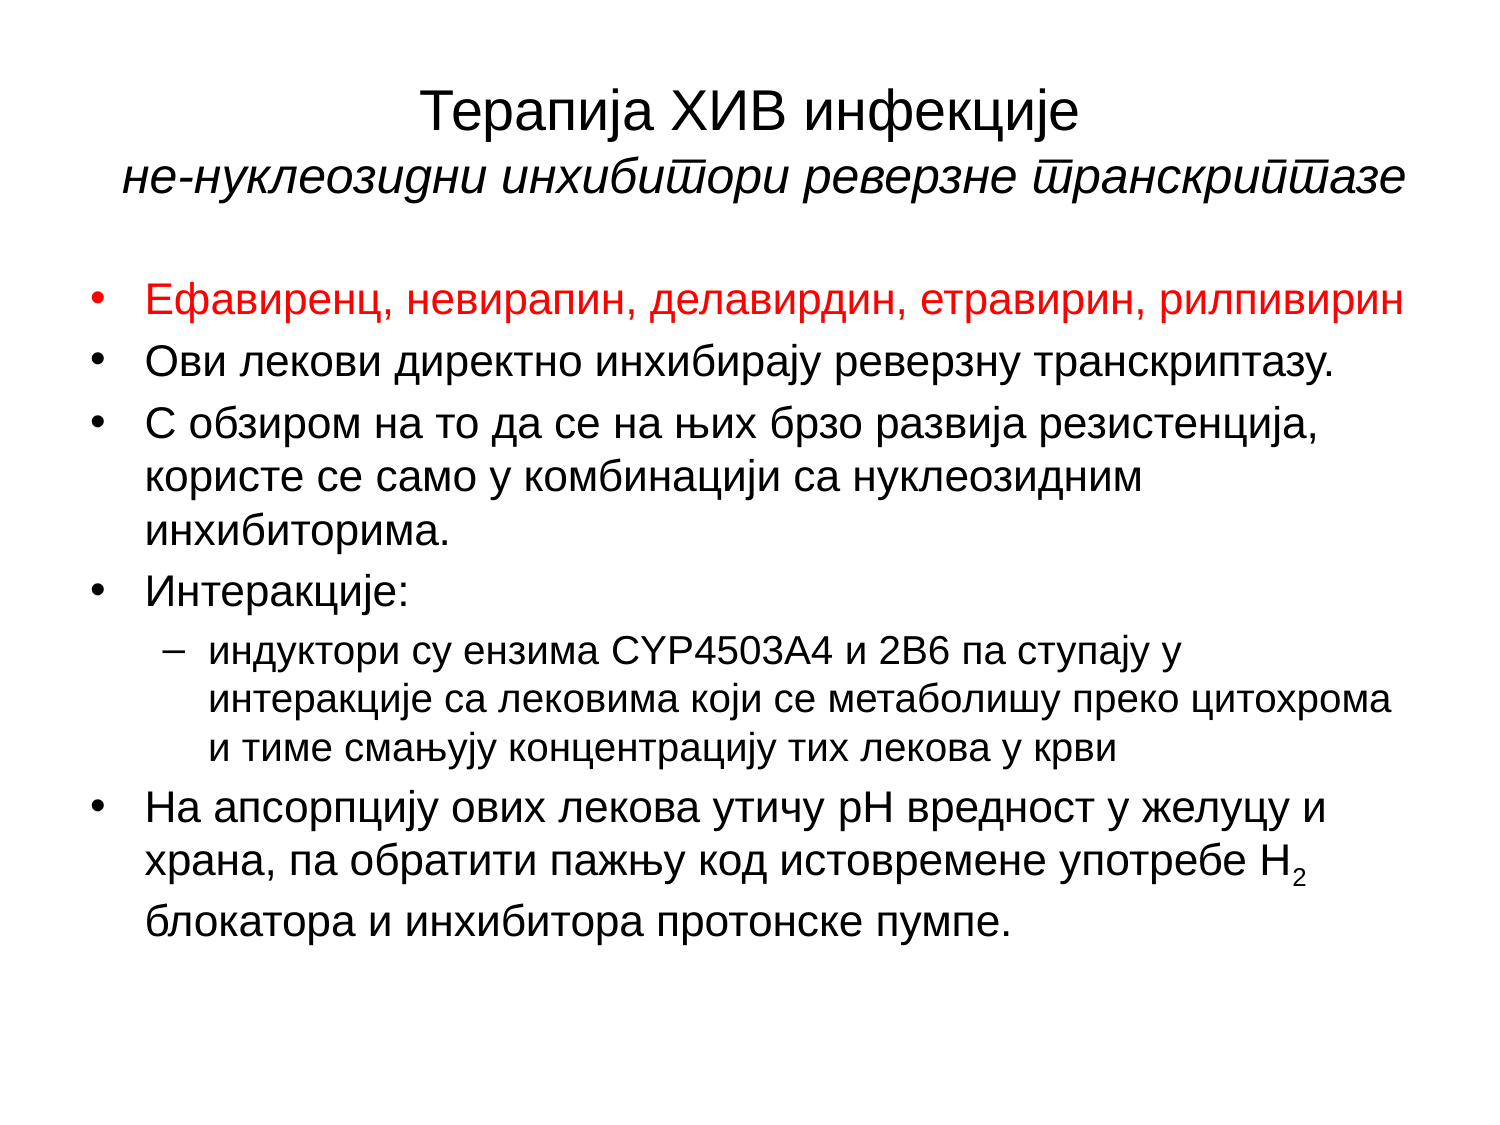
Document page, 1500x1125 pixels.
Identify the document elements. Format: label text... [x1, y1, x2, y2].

list Ефавиренц, невирапин, делавирдин, етравирин, рилпивирин Ови лекови директно инхибирају реверзну транскриптазу. С обзиром на то да се на њих брзо развија резистенција, користе се само у комбинацији са нуклеозидним инхибиторима. Интеракције: индуктори су ензима CYP4503A4 и 2В6 па ступају у интеракције са лековима који се метаболишу преко цитохрома и тиме смањују концентрацију тих лекова у крви На апсорпцију ових лекова утичу pH вредност у желуцу и храна, па обратити пажњу код истовремене употребе Н2 блокатора и инхибитора протонске пумпе. [75, 262, 1425, 1005]
title Терапија ХИВ инфекције не-нуклеозидни инхибитори реверзне транскриптазе [75, 45, 1425, 233]
